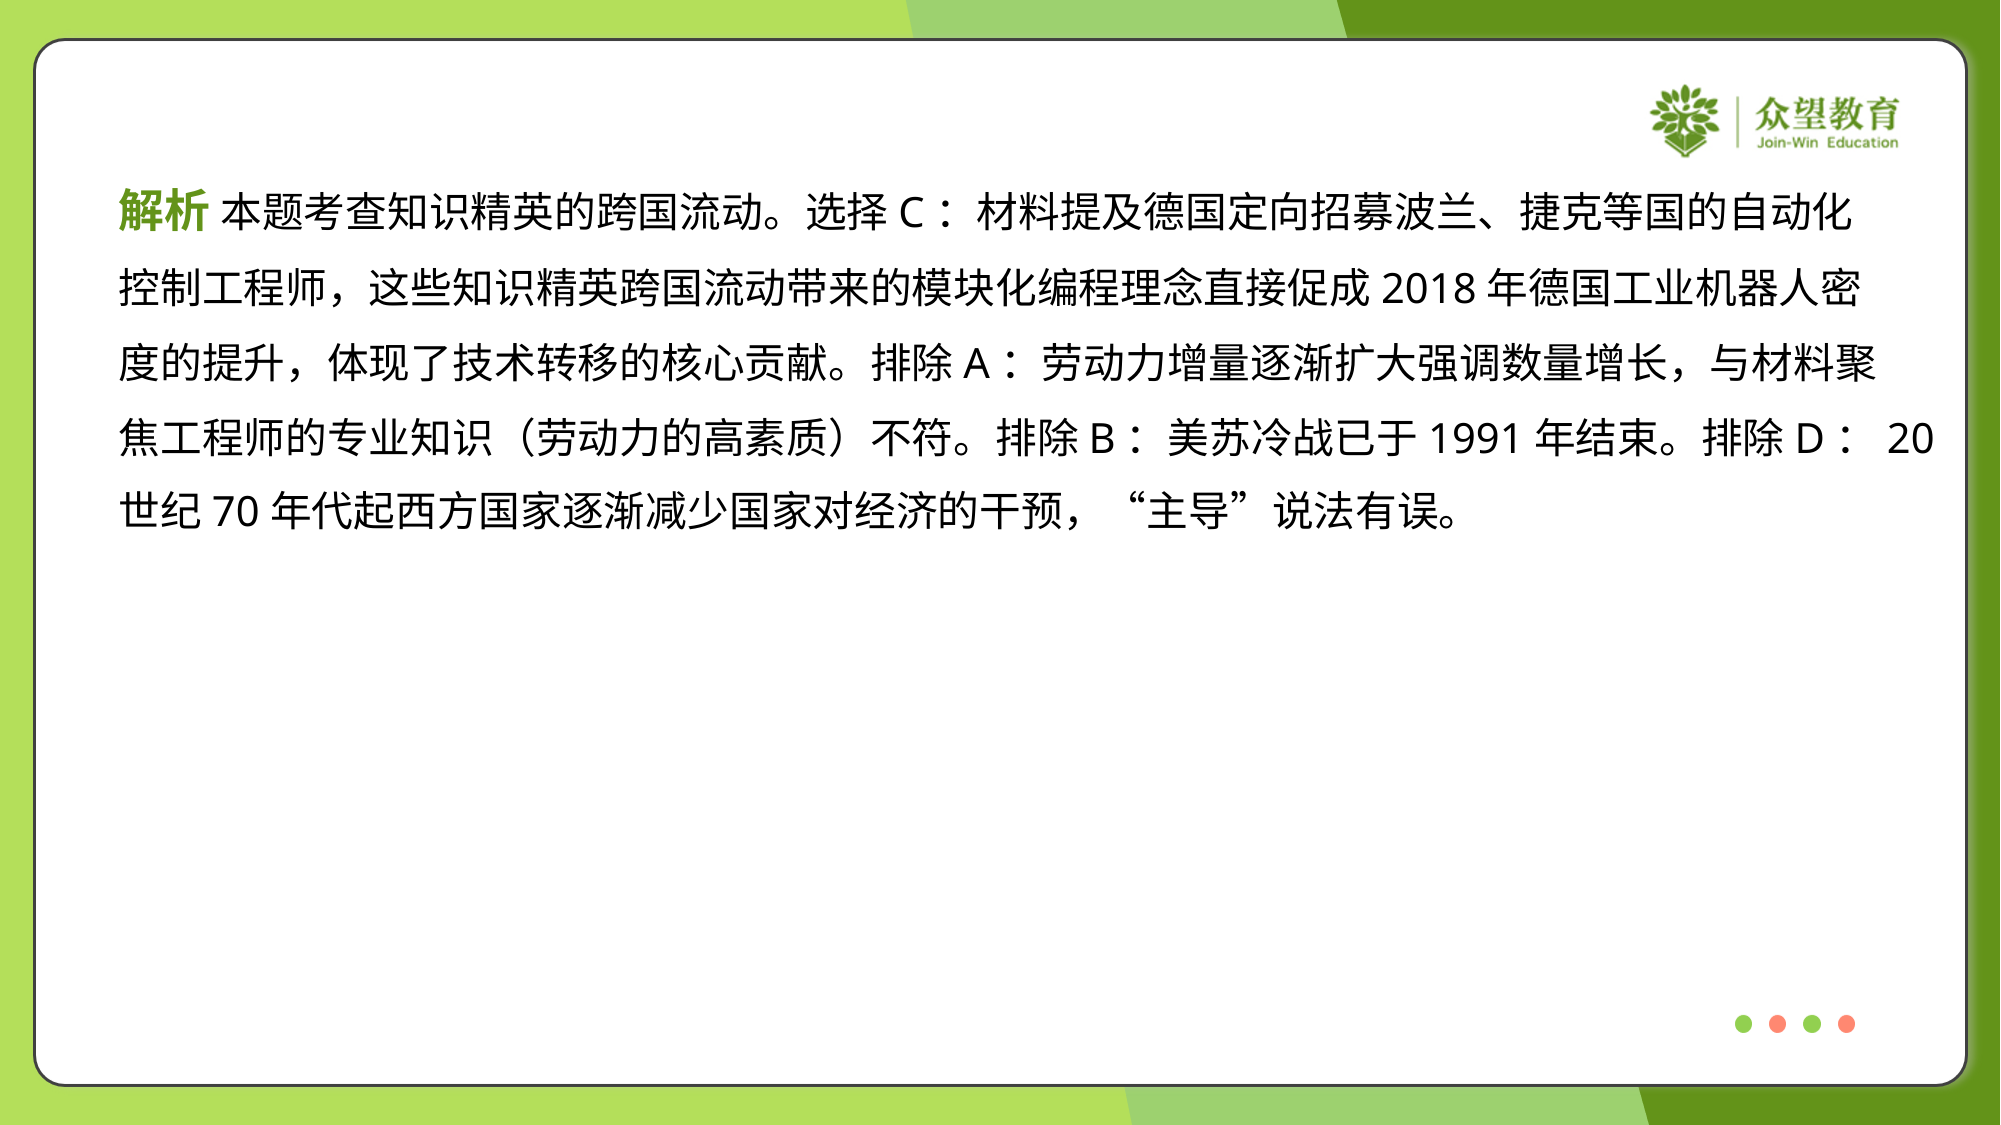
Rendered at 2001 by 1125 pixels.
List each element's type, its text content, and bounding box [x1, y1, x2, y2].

text_box 解析 本题考查知识精英的跨国流动。选择C：材料提及德国定向招募波兰、捷克等国的自动化 控制工程师，这些知识精英跨国流动带来的模块化编程理念直接促成2018年德国工业机器人密 度的提升，体现了技术转移的核心贡献。排除A：劳动力增量逐渐扩大强调数量增长，与材料聚 焦工程师的专业知识（劳动力的高素质）不符。排除B：美苏冷战已于1991年结束。排除D：20 世纪70年代起西方国家逐渐减少国家对经济的干预，“主导”说法有误。 [118, 159, 1883, 527]
picture [0, 0, 2000, 1125]
